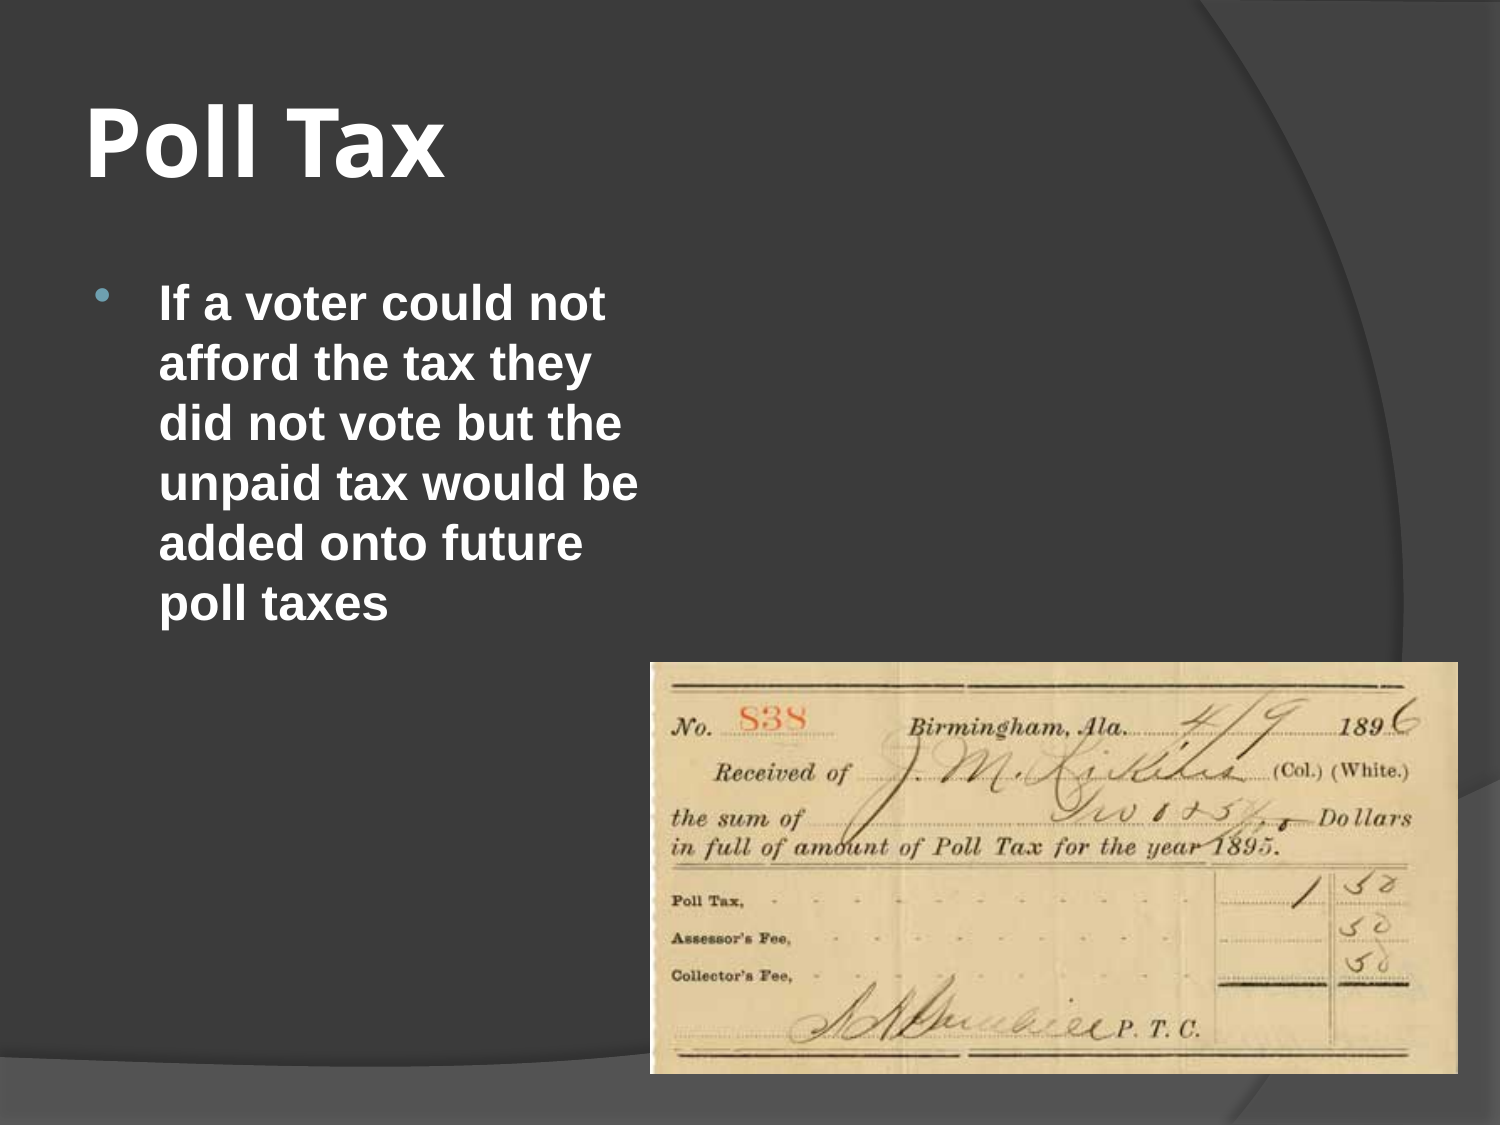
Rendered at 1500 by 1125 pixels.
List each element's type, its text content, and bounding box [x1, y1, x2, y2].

list If a voter could not afford the tax they did not vote but the unpaid tax would be added onto future poll taxes [75, 262, 675, 1005]
title Poll Tax [75, 45, 1300, 233]
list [649, 662, 1459, 1075]
